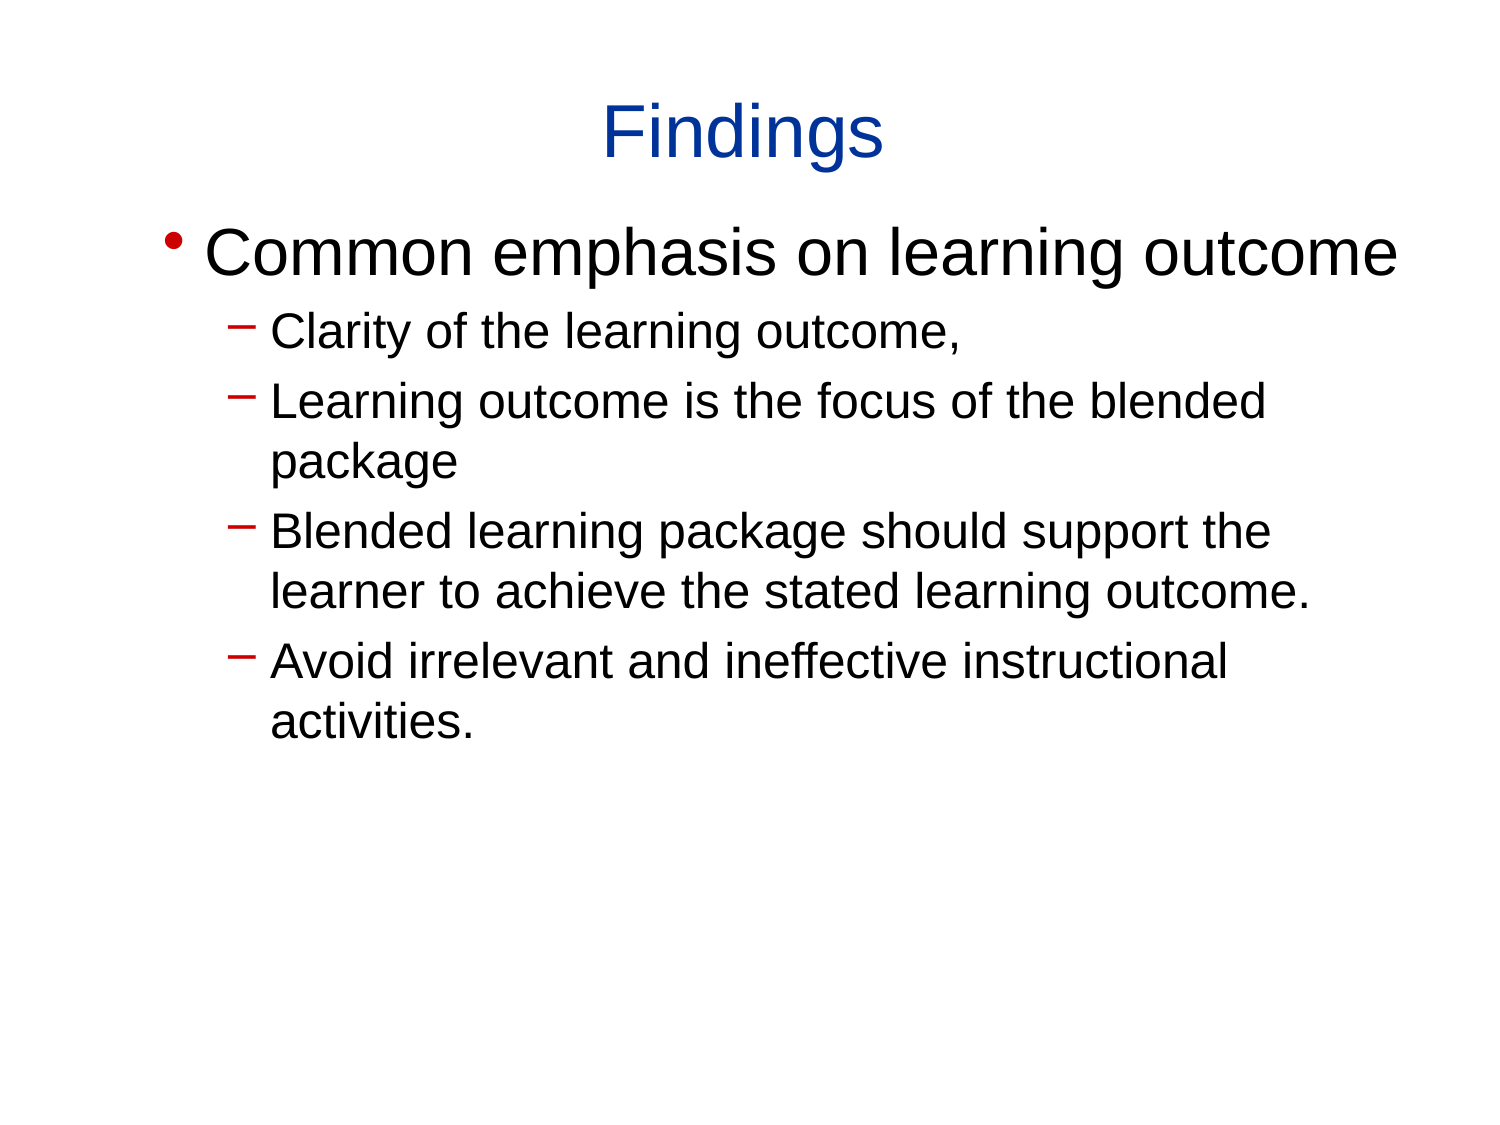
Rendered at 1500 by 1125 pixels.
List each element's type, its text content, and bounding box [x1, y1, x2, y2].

list Common emphasis on learning outcome Clarity of the learning outcome, Learning outcome is the focus of the blended package Blended learning package should support the learner to achieve the stated learning outcome. Avoid irrelevant and ineffective instructional activities. [135, 99, 1424, 1050]
text_box Findings [68, 74, 1419, 262]
